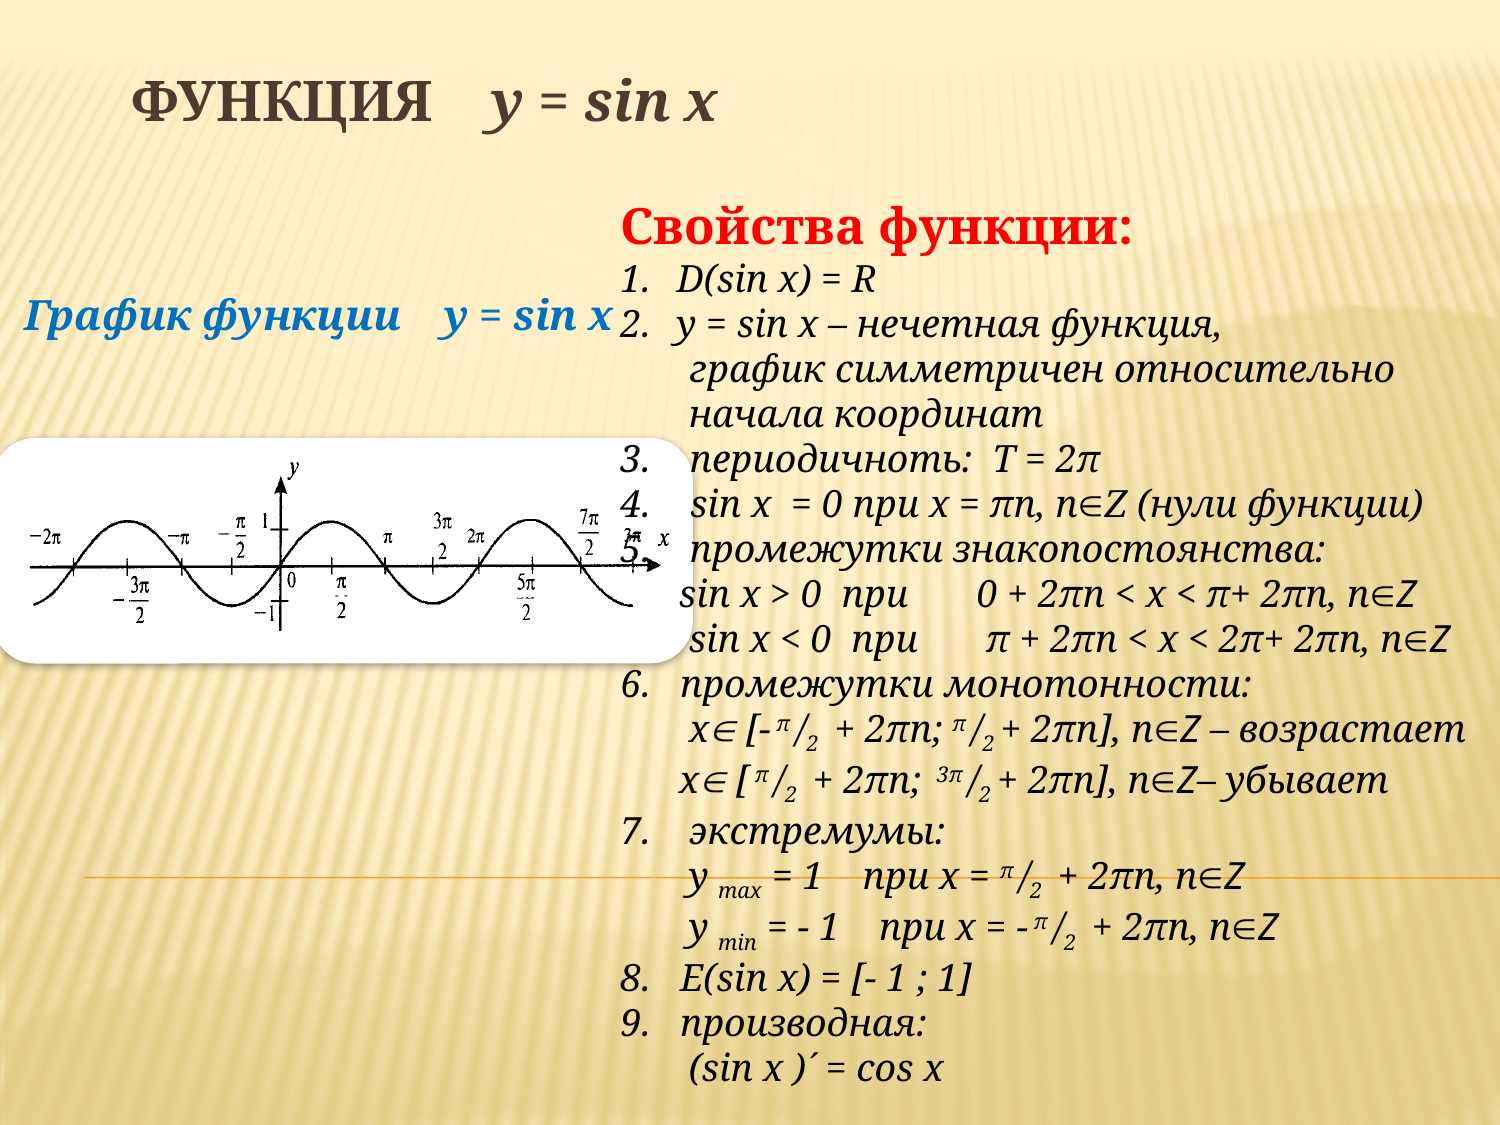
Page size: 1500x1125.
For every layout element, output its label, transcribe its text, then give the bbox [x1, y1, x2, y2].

text_box Свойства функции: D(sin x) = R y = sin x – нечетная функция, график симметричен относительно начала координат 3. периодичноть: T = 2π 4. sin x = 0 при х = πn, nZ (нули функции) 5. промежутки знакопостоянства: sin x > 0 при 0 + 2πn < x < π+ 2πn, nZ sin x < 0 при π + 2πn < x < 2π+ 2πn, nZ 6. промежутки монотонности: x [- π /2 + 2πn; π /2 + 2πn], nZ – возрастает x [ π /2 + 2πn; 3π /2 + 2πn], nZ– убывает 7. экстремумы: y max = 1 при х = π /2 + 2πn, nZ y min = - 1 при х = - π /2 + 2πn, nZ 8. E(sin x) = [- 1 ; 1] 9. производная: (sin x )´ = cos x [605, 187, 1500, 1097]
picture [0, 444, 686, 657]
text_box График функции y = sin x [9, 281, 605, 346]
title Функция y = sin x [117, 58, 1393, 141]
